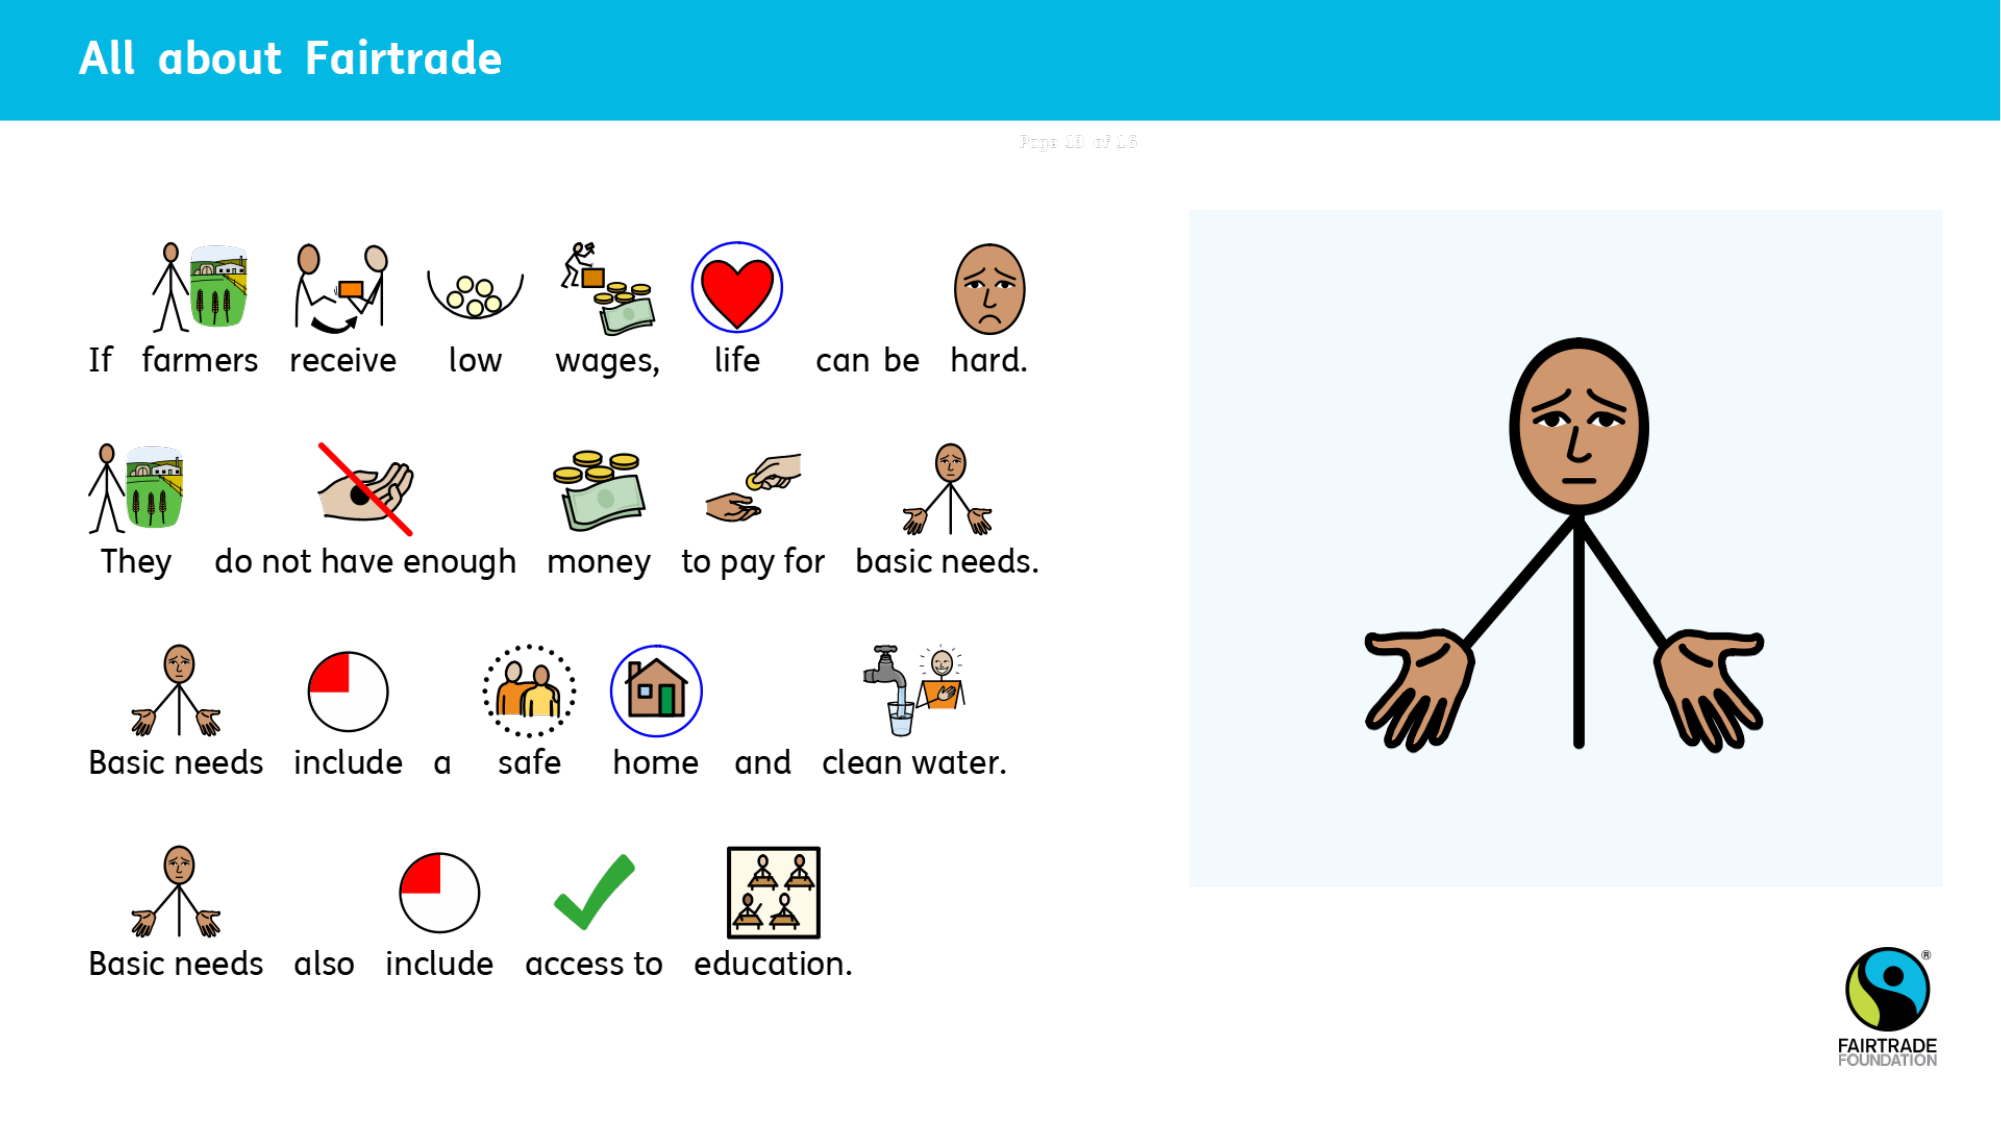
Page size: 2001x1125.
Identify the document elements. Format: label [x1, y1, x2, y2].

picture [408, 51, 422, 74]
picture [111, 40, 120, 74]
picture [360, 51, 366, 74]
picture [188, 40, 235, 74]
picture [1839, 947, 1938, 1066]
picture [371, 43, 404, 74]
picture [239, 51, 261, 74]
picture [308, 41, 328, 74]
picture [331, 51, 353, 74]
picture [896, 121, 1149, 178]
picture [425, 51, 446, 74]
picture [125, 40, 134, 74]
picture [264, 43, 281, 74]
picture [159, 51, 181, 74]
picture [58, 210, 1943, 1049]
picture [360, 39, 367, 45]
picture [479, 51, 501, 74]
picture [452, 40, 475, 74]
picture [80, 41, 108, 74]
